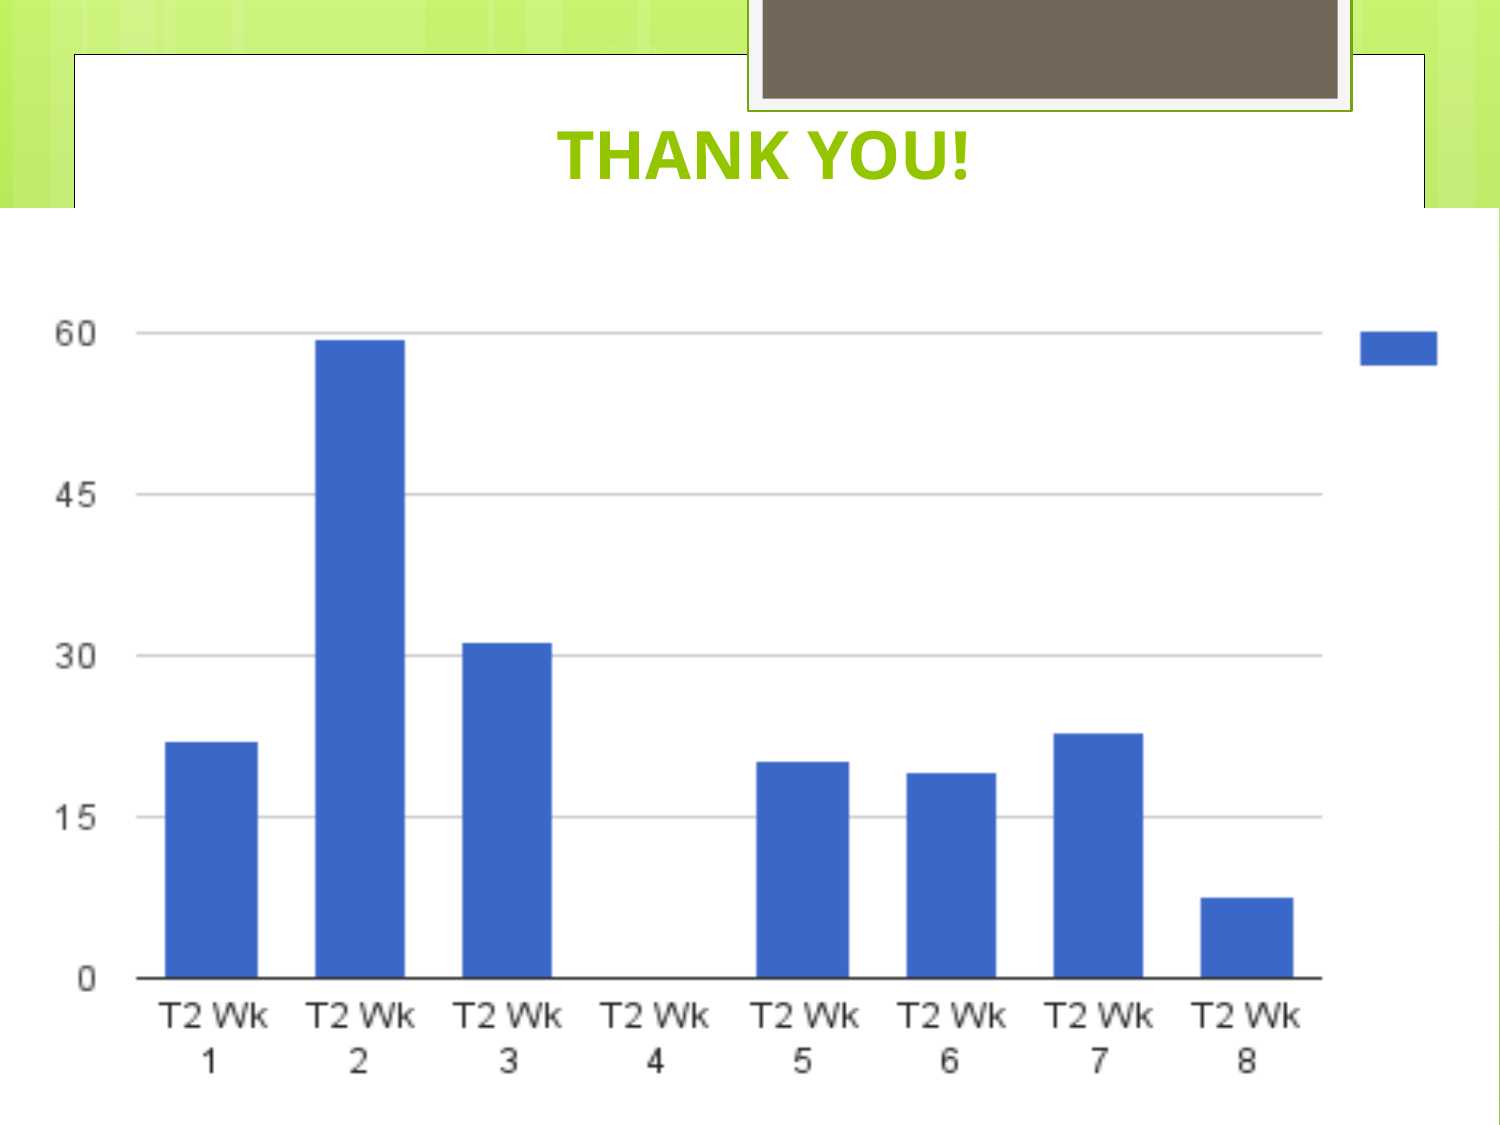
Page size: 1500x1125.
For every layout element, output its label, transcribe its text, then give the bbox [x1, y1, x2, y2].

picture [0, 207, 1499, 1125]
title THANK YOU! [27, 78, 1499, 201]
